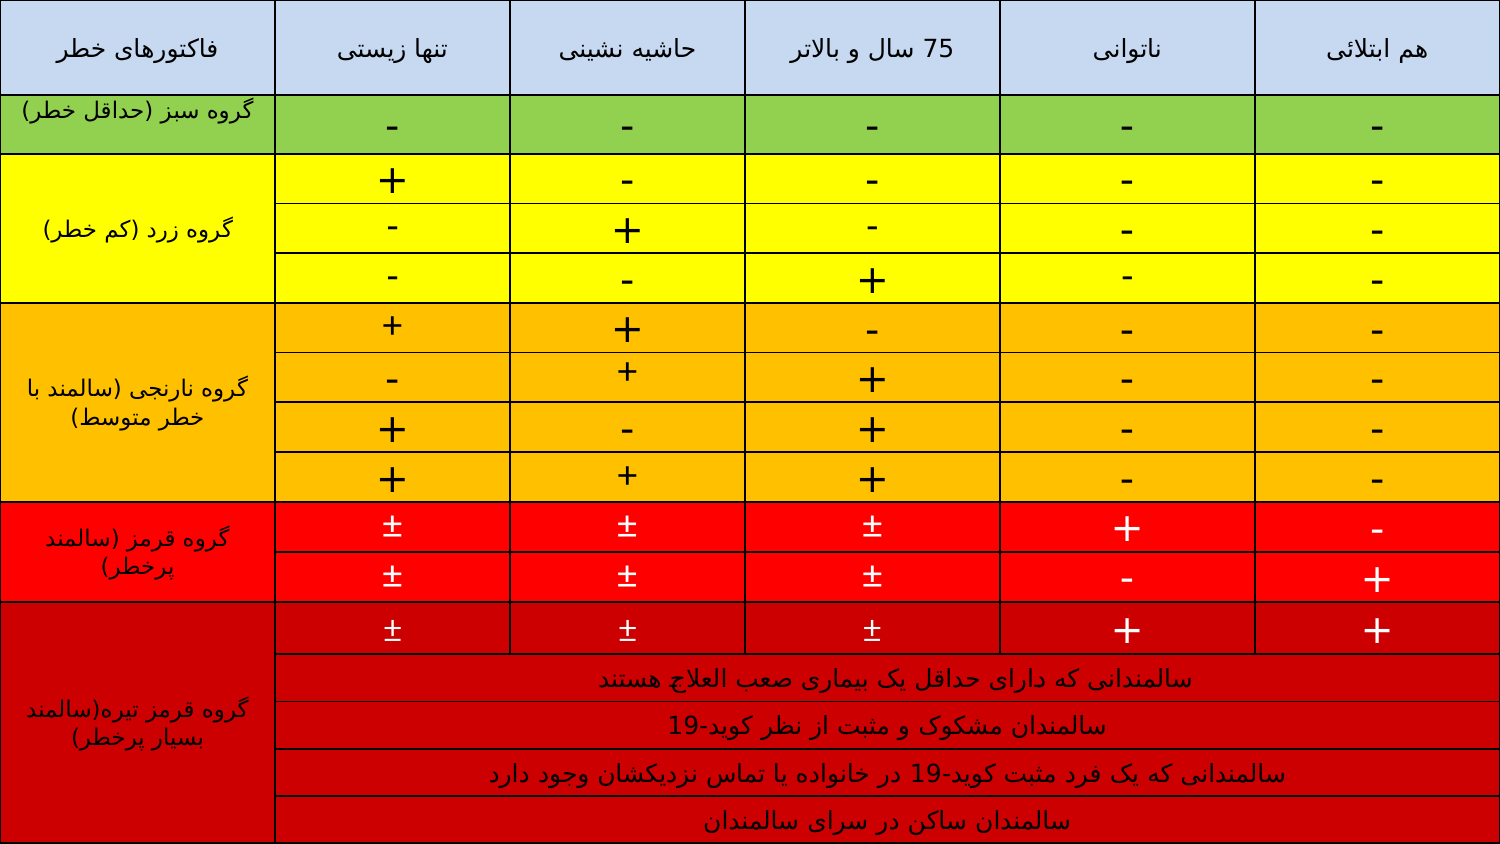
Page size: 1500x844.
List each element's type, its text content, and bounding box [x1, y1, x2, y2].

table_cell ± [746, 553, 999, 601]
table_cell + [276, 155, 509, 203]
table_header هم ابتلائی [1256, 1, 1499, 94]
table_cell - [1256, 403, 1499, 451]
table_cell + [1256, 553, 1499, 601]
table_cell گروه زرد (کم خطر) [1, 155, 274, 302]
table_header حاشیه نشینی [511, 1, 744, 94]
table_cell گروه نارنجی (سالمند با خطر متوسط) [1, 304, 274, 501]
table_cell - [1001, 304, 1254, 352]
table_cell - [746, 155, 999, 203]
table_cell + [1001, 603, 1254, 653]
table_cell + [1256, 603, 1499, 653]
table_cell گروه قرمز (سالمند پرخطر) [1, 503, 274, 601]
table_cell - [1001, 553, 1254, 601]
table_cell گروه سبز (حداقل خطر) [1, 96, 274, 153]
table_cell + [746, 254, 999, 302]
table_cell - [1001, 96, 1254, 153]
table_cell + [746, 453, 999, 501]
table_header 75 سال و بالاتر [746, 1, 999, 94]
table_cell - [276, 254, 509, 302]
table_cell - [1256, 96, 1499, 153]
table_cell ± [276, 503, 509, 551]
table_cell ± [746, 503, 999, 551]
table_cell + [511, 353, 744, 401]
table_cell ± [511, 603, 744, 653]
table_cell - [1256, 353, 1499, 401]
table_cell - [746, 204, 999, 252]
table_cell - [276, 353, 509, 401]
table_cell سالمندانی که یک فرد مثبت کوید-19 در خانواده یا تماس نزدیکشان وجود دارد [276, 750, 1499, 795]
table_cell - [1256, 503, 1499, 551]
table_cell + [276, 403, 509, 451]
table_cell - [1001, 353, 1254, 401]
table_cell + [746, 353, 999, 401]
table_cell - [511, 254, 744, 302]
table_cell + [276, 453, 509, 501]
table_cell ± [511, 553, 744, 601]
table_cell - [511, 403, 744, 451]
table_cell + [511, 204, 744, 252]
table_cell - [1001, 254, 1254, 302]
table_cell ± [511, 503, 744, 551]
table_cell ± [746, 603, 999, 653]
table_cell - [1256, 155, 1499, 203]
table_cell + [746, 403, 999, 451]
table_cell ± [276, 553, 509, 601]
table_header تنها زیستی [276, 1, 509, 94]
table_cell - [1001, 155, 1254, 203]
table_cell - [1256, 453, 1499, 501]
table_cell ± [276, 603, 509, 653]
table_cell + [511, 453, 744, 501]
table_cell سالمندان ساکن در سرای سالمندان [276, 797, 1499, 842]
table_cell گروه قرمز تیره(سالمند بسیار پرخطر) [1, 603, 274, 842]
table_cell - [511, 96, 744, 153]
table_cell - [276, 204, 509, 252]
table_header ناتوانی [1001, 1, 1254, 94]
table_cell + [1001, 503, 1254, 551]
table_cell - [746, 96, 999, 153]
table_cell - [1001, 453, 1254, 501]
table_cell - [1001, 204, 1254, 252]
table_cell سالمندان مشکوک و مثبت از نظر کوید-19 [276, 702, 1499, 748]
table_cell - [511, 155, 744, 203]
table_cell + [276, 304, 509, 352]
table_cell - [1256, 304, 1499, 352]
table_cell - [1256, 254, 1499, 302]
table_header فاکتورهای خطر [1, 1, 274, 94]
table_cell + [511, 304, 744, 352]
table_cell سالمندانی که دارای حداقل یک بیماری صعب العلاج هستند [276, 655, 1499, 701]
table_cell - [1001, 403, 1254, 451]
table_cell - [276, 96, 509, 153]
table_cell - [746, 304, 999, 352]
table_cell - [1256, 204, 1499, 252]
